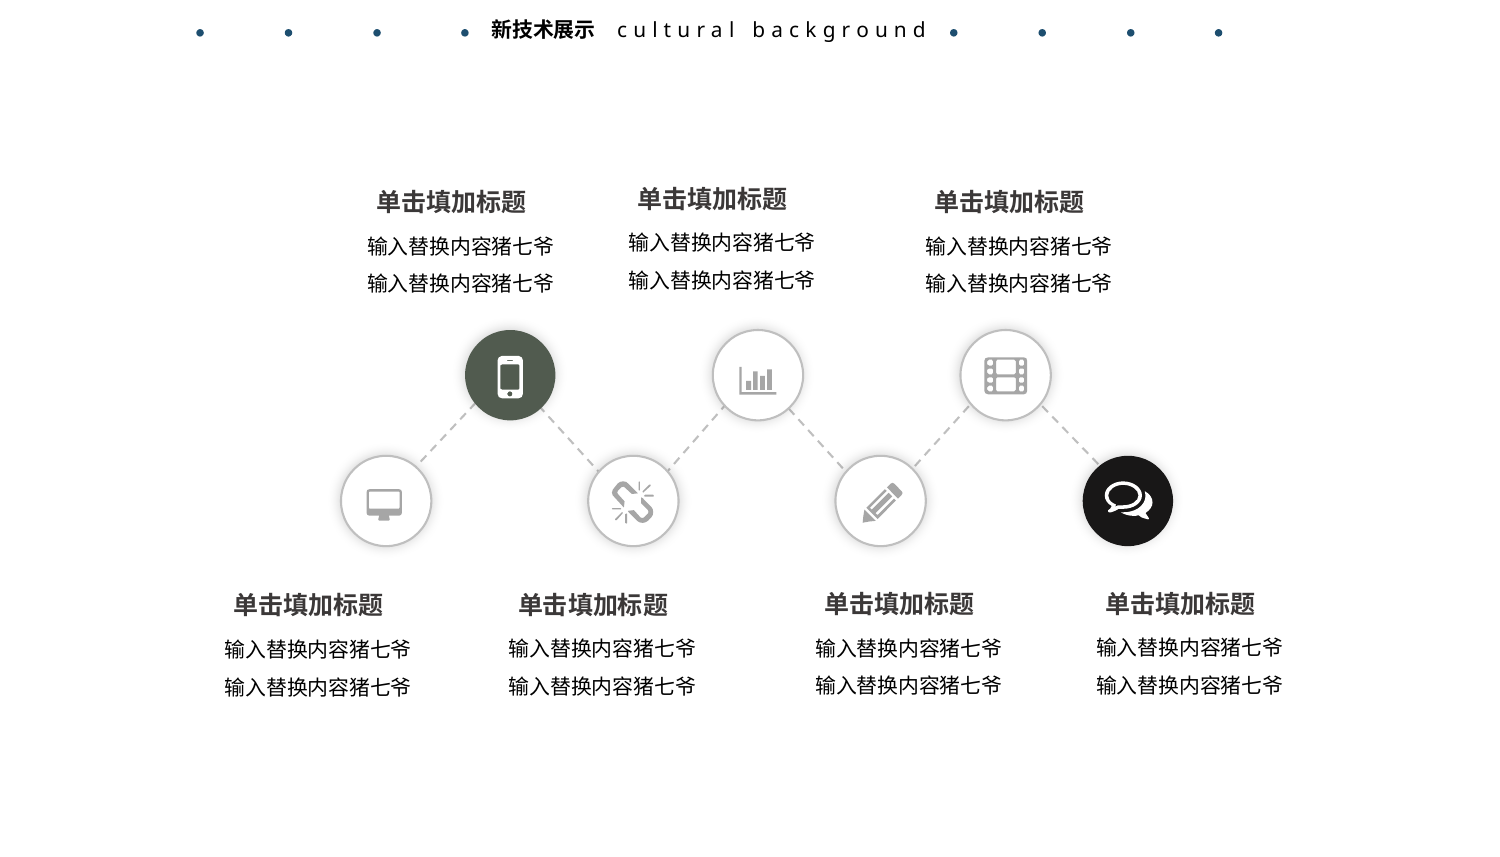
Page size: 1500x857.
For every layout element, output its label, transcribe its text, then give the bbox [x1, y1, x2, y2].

text_box 单击填加标题 [210, 583, 408, 620]
text_box [372, 27, 382, 38]
text_box 新技术展示 [476, 8, 602, 49]
text_box [283, 27, 294, 38]
text_box [195, 27, 205, 38]
text_box 单击填加标题 [494, 583, 692, 620]
text_box 单击填加标题 [1082, 582, 1279, 619]
text_box 输入替换内容猪七爷 输入替换内容猪七爷 [568, 222, 876, 300]
text_box [1213, 27, 1224, 38]
text_box 单击填加标题 [801, 582, 998, 619]
text_box 输入替换内容猪七爷 输入替换内容猪七爷 [865, 225, 1173, 304]
text_box 单击填加标题 [614, 177, 812, 214]
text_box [340, 329, 1174, 547]
text_box 输入替换内容猪七爷 输入替换内容猪七爷 [448, 628, 754, 706]
text_box cultural background [602, 8, 1135, 49]
text_box 单击填加标题 [352, 180, 550, 217]
text_box 输入替换内容猪七爷 输入替换内容猪七爷 [306, 225, 615, 304]
text_box 输入替换内容猪七爷 输入替换内容猪七爷 [164, 629, 473, 707]
text_box 输入替换内容猪七爷 输入替换内容猪七爷 [1035, 627, 1344, 705]
text_box [460, 27, 470, 38]
text_box 输入替换内容猪七爷 输入替换内容猪七爷 [754, 628, 1063, 706]
text_box 单击填加标题 [911, 180, 1108, 217]
